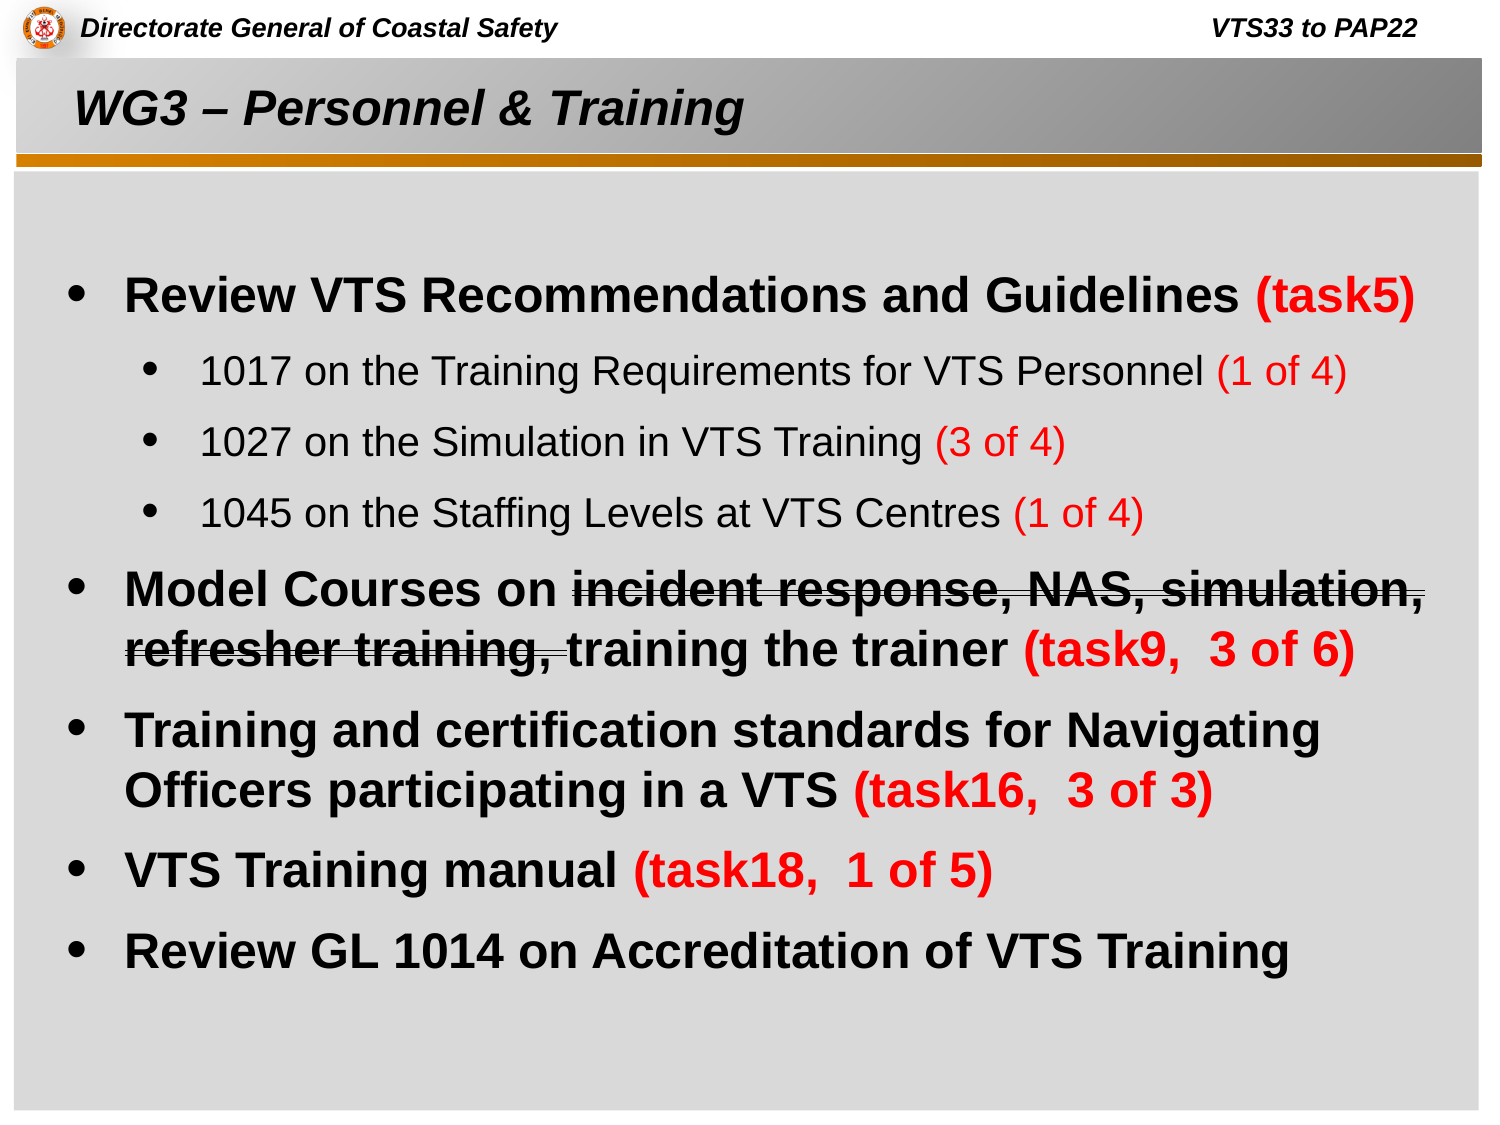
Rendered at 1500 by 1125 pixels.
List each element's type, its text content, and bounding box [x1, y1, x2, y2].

picture [23, 6, 65, 49]
title WG3 – Personnel & Training [16, 58, 1482, 153]
text_box Review VTS Recommendations and Guidelines (task5) 1017 on the Training Requirements for VTS Personnel (1 of 4) 1027 on the Simulation in VTS Training (3 of 4) 1045 on the Staffing Levels at VTS Centres (1 of 4) Model Courses on incident response, NAS, simulation, refresher training, training the trainer (task9, 3 of 6) Training and certification standards for Navigating Officers participating in a VTS (task16, 3 of 3) VTS Training manual (task18, 1 of 5) Review GL 1014 on Accreditation of VTS Training [51, 255, 1464, 1067]
